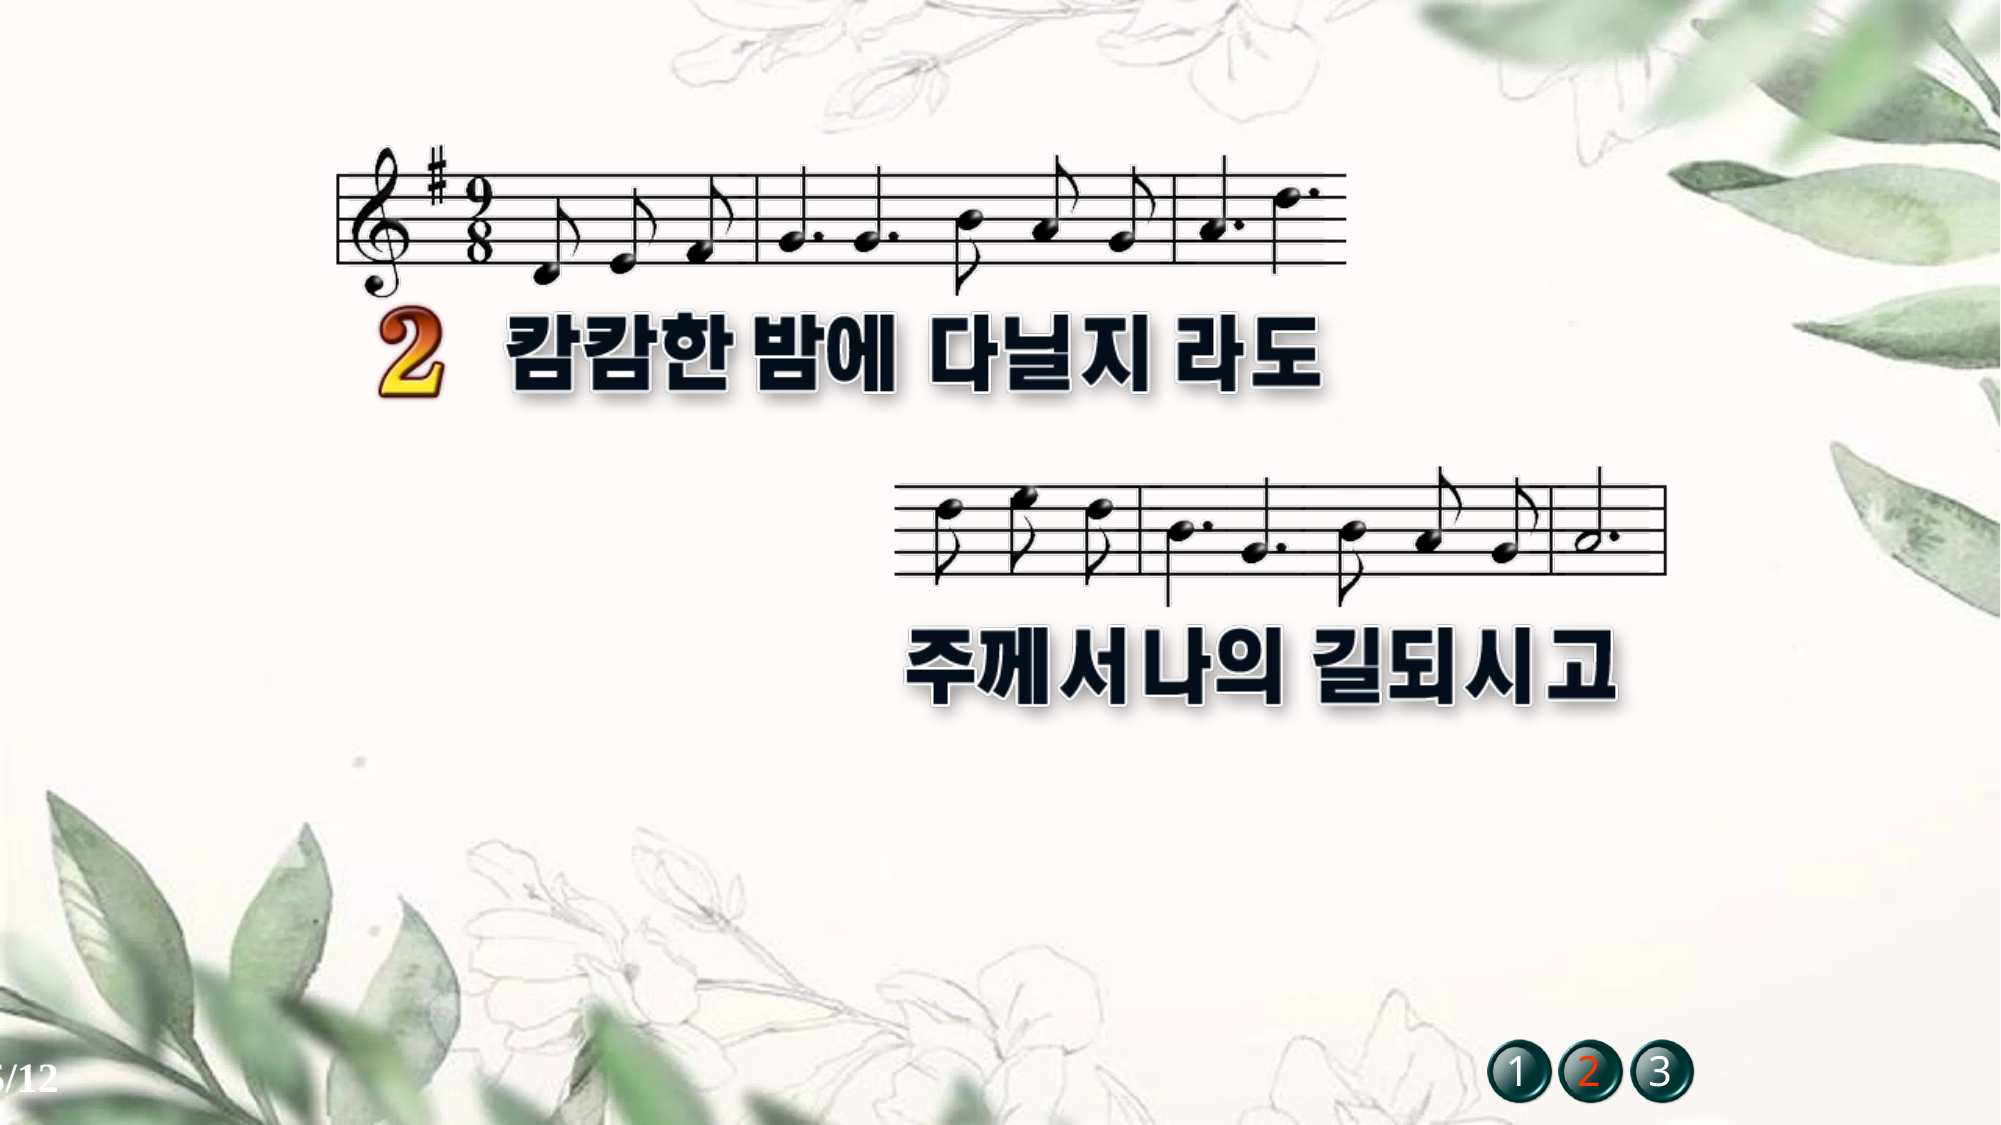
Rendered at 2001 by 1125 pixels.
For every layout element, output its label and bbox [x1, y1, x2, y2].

text_box [1555, 1035, 1626, 1106]
picture [0, 0, 2001, 1125]
text_box [1484, 1035, 1555, 1106]
text_box [1627, 1035, 1697, 1106]
